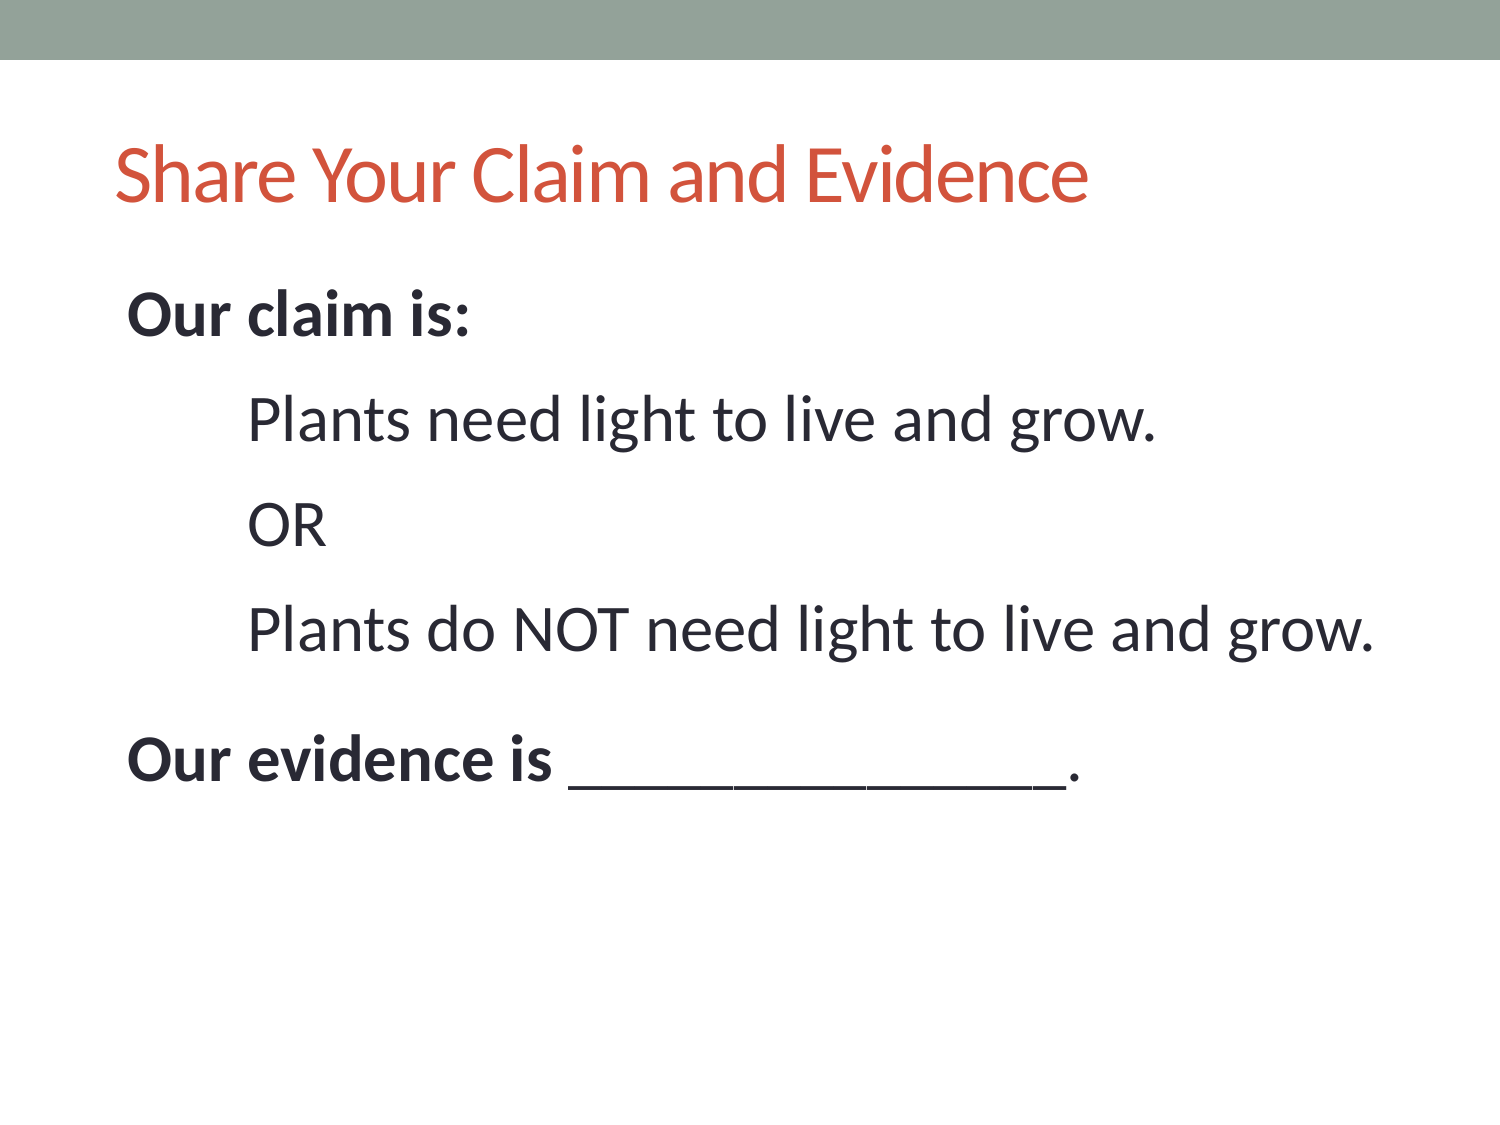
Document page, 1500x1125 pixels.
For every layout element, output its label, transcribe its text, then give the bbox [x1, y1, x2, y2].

list Our claim is: Plants need light to live and grow. OR Plants do NOT need light to live and grow. Our evidence is _______________. [112, 262, 1425, 1063]
title Share Your Claim and Evidence [99, 87, 1425, 250]
